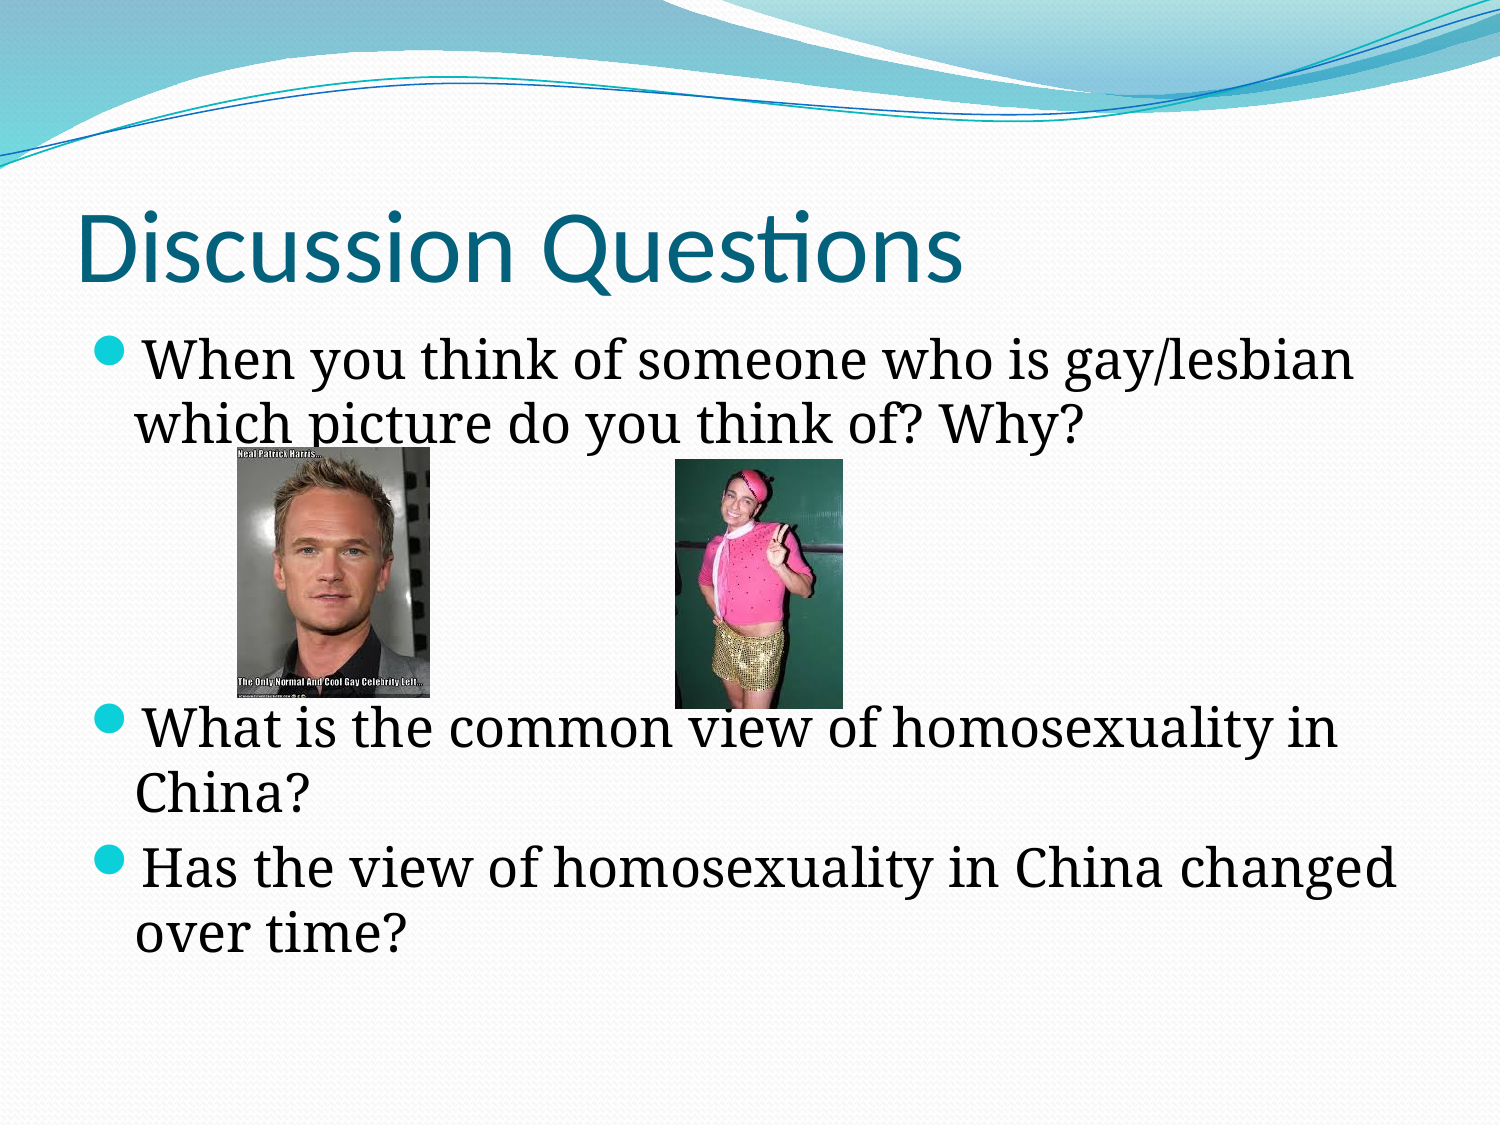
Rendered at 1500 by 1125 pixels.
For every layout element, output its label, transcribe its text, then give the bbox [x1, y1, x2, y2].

picture [237, 447, 431, 698]
picture [674, 458, 844, 710]
title Discussion Questions [74, 115, 1426, 304]
list When you think of someone who is gay/lesbian which picture do you think of? Why? What is the common view of homosexuality in China? Has the view of homosexuality in China changed over time? [74, 317, 1426, 1038]
